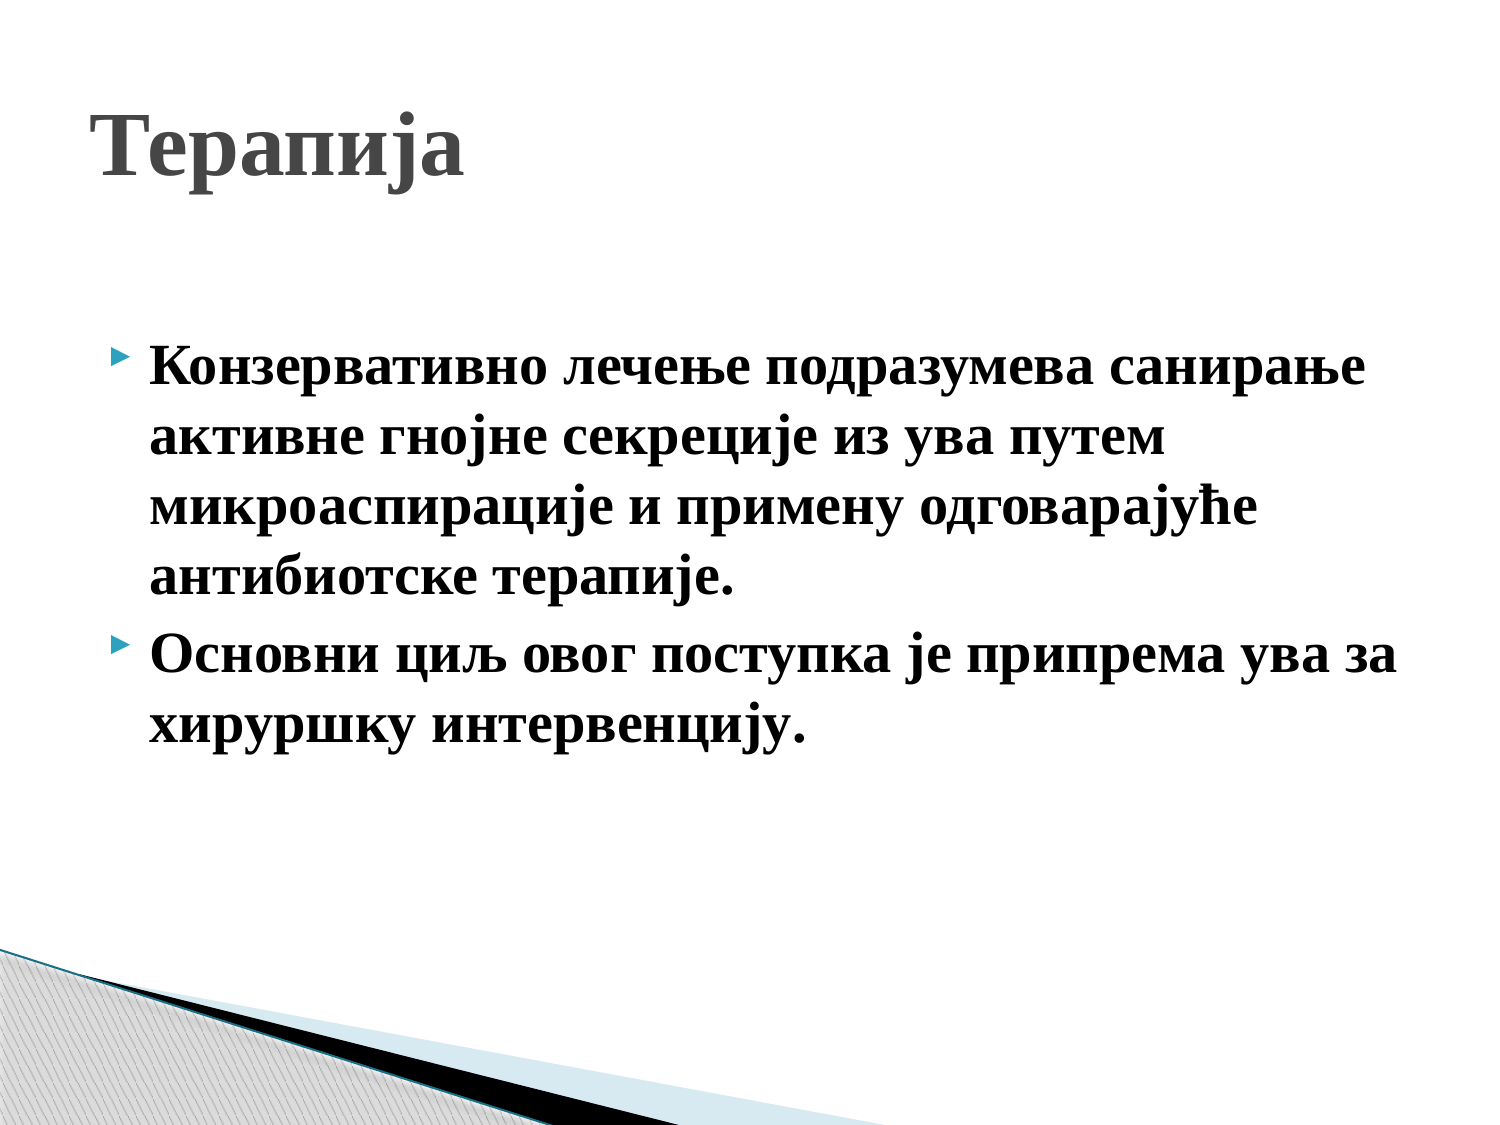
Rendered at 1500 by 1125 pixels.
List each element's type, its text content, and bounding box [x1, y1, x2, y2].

title Терапија [75, 45, 1425, 233]
list Конзервативно лечење подразумева санирање активне гнојне секреције из ува путем микроаспирације и примену одговарајуће антибиотске терапије. Основни циљ овог поступка је припрема ува за хируршку интервенцију. [75, 243, 1425, 986]
